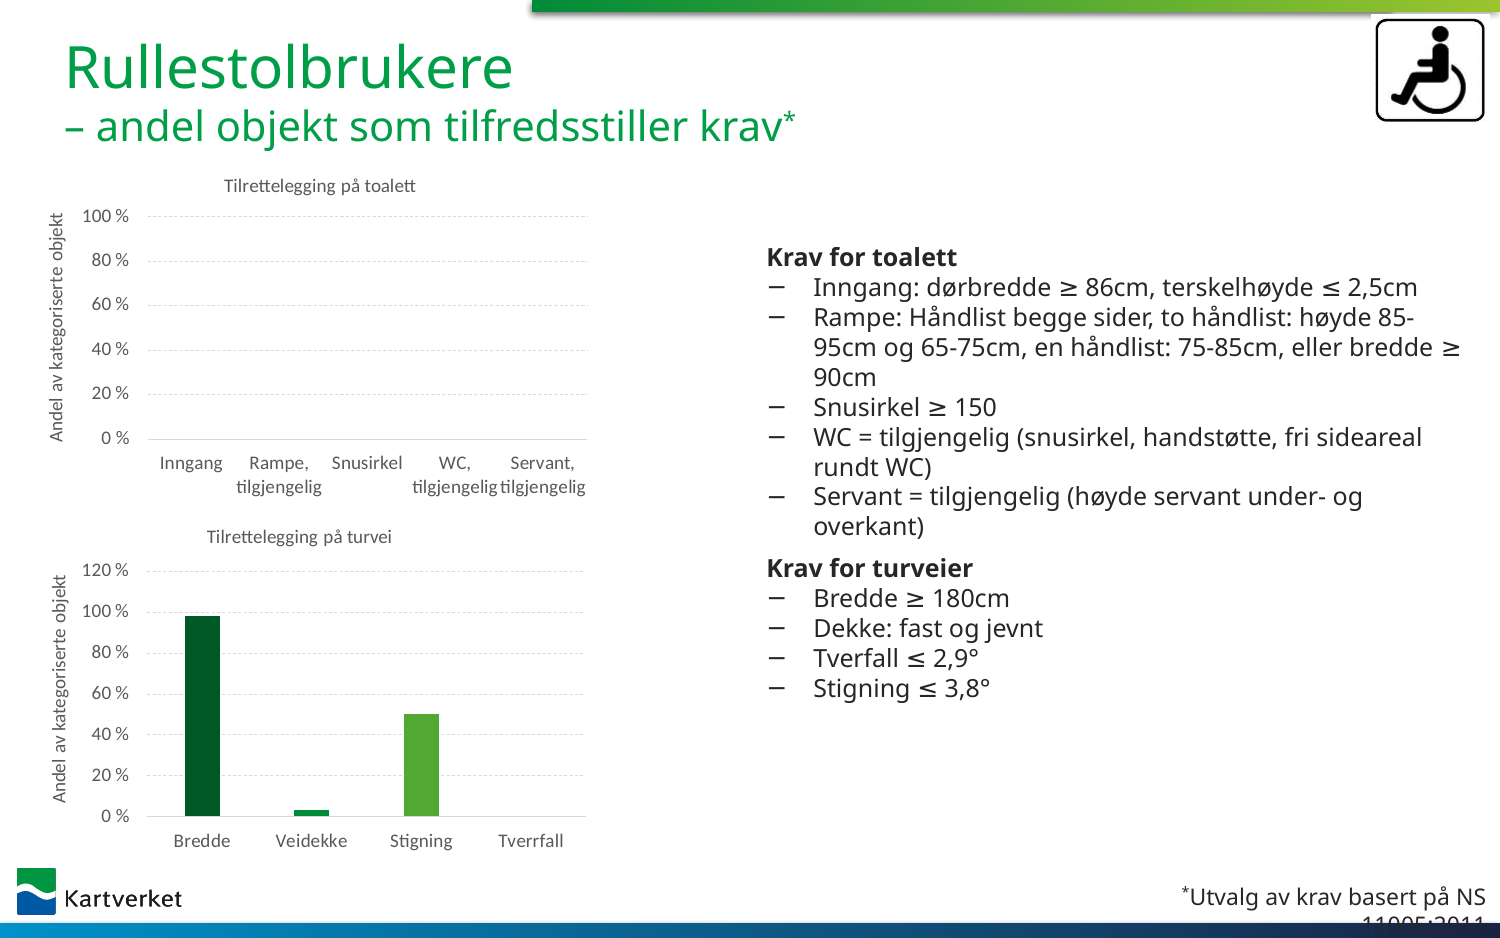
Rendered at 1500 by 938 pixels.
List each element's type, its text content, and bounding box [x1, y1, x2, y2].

text_box *Utvalg av krav basert på NS 11005:2011 [1068, 873, 1500, 938]
text_box Rullestolbrukere – andel objekt som tilfredsstiller krav* [49, 14, 1431, 158]
text_box Krav for turveier Bredde ≥ 180cm Dekke: fast og jevnt Tverfall ≤ 2,9° Stigning ≤ 3,8° [751, 545, 1483, 710]
text_box Krav for toalett Inngang: dørbredde ≥ 86cm, terskelhøyde ≤ 2,5cm Rampe: Håndlist begge sider, to håndlist: høyde 85-95cm og 65-75cm, en håndlist: 75-85cm, eller bredde ≥ 90cm Snusirkel ≥ 150 WC = tilgjengelig (snusirkel, handstøtte, fri sideareal rundt WC) Servant = tilgjengelig (høyde servant under- og overkant) [751, 234, 1483, 545]
picture [1371, 13, 1491, 127]
picture [41, 520, 597, 859]
picture [41, 166, 598, 505]
